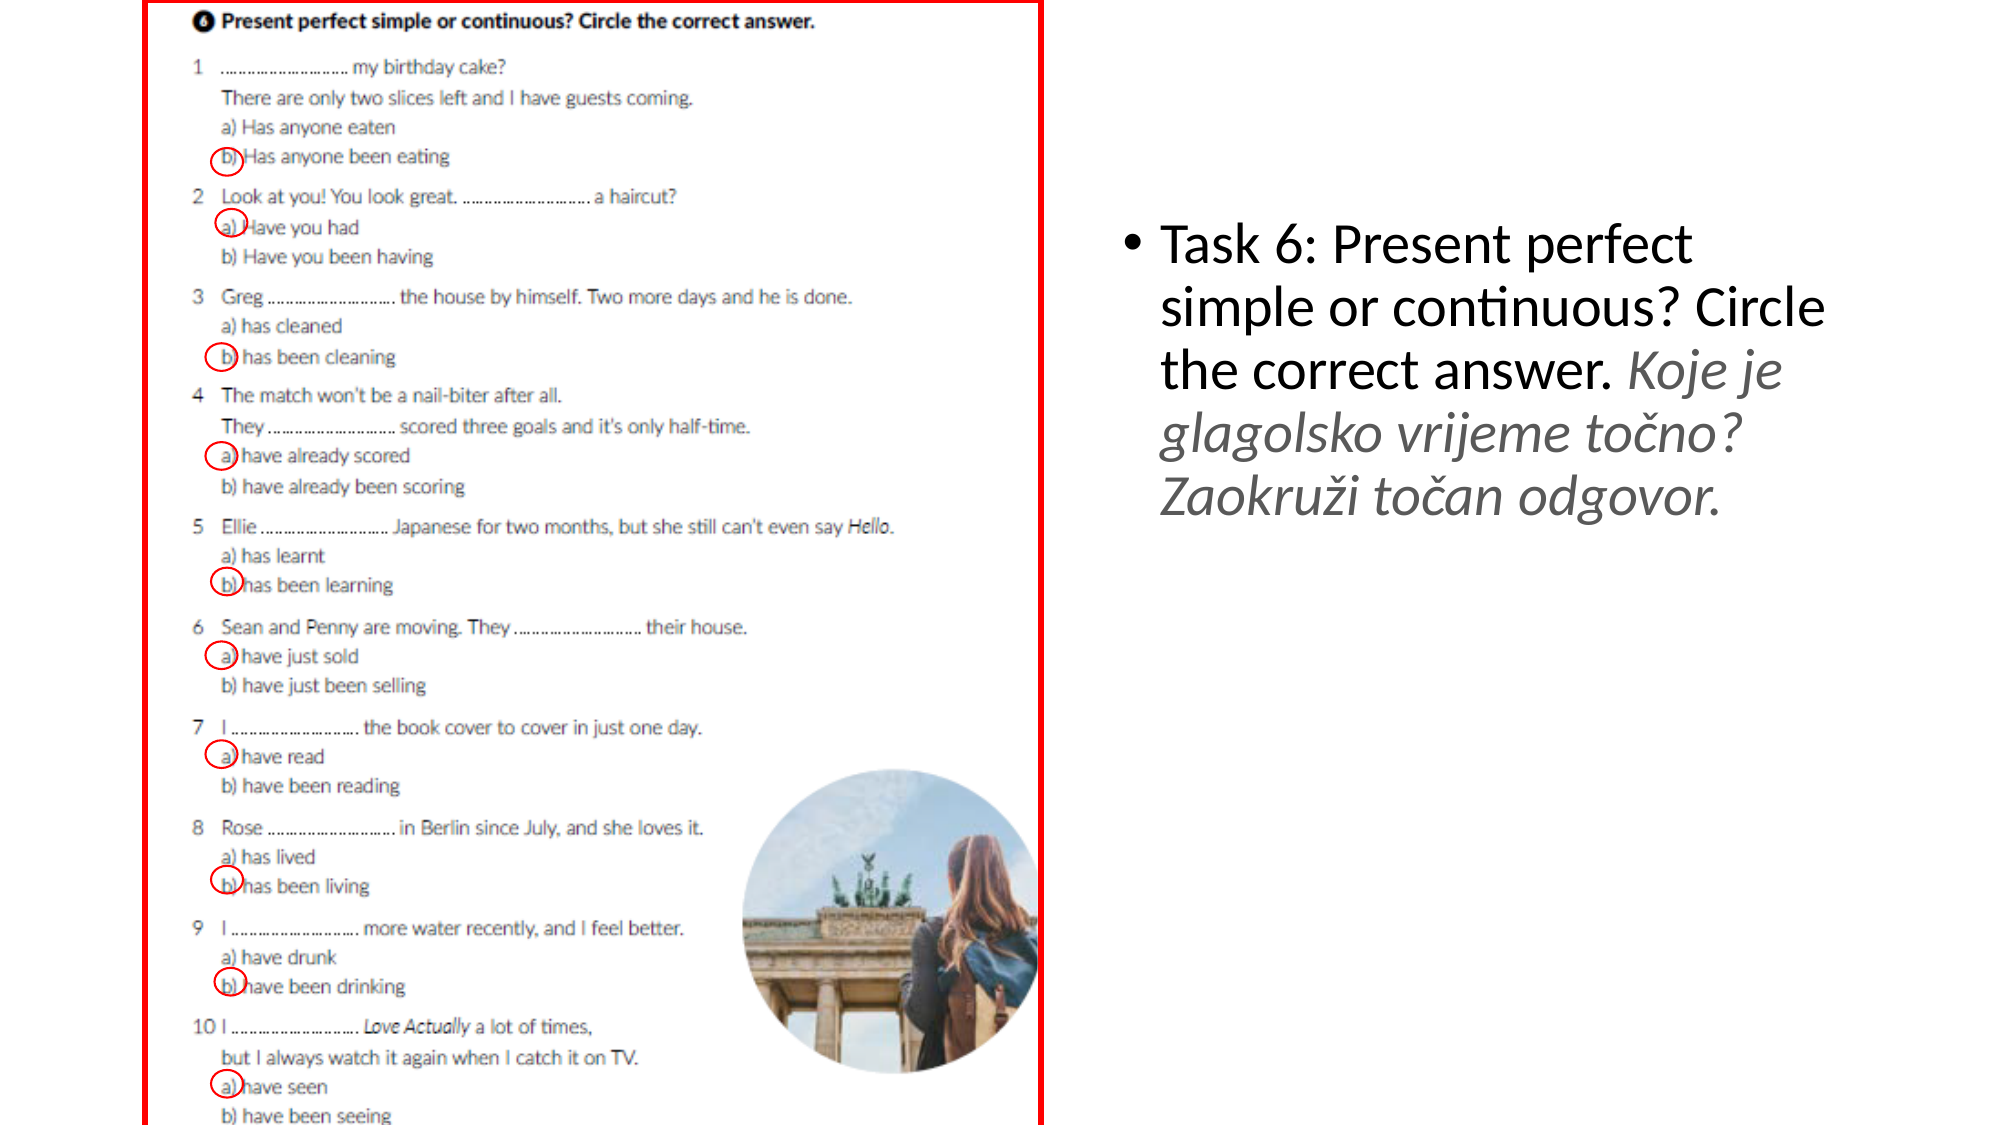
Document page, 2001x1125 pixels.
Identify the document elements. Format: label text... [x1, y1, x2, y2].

picture [147, 3, 1038, 1125]
list Task 6: Present perfect simple or continuous? Circle the correct answer. Koje je glagolsko vrijeme točno? Zaokruži točan odgovor. [1107, 205, 1850, 920]
